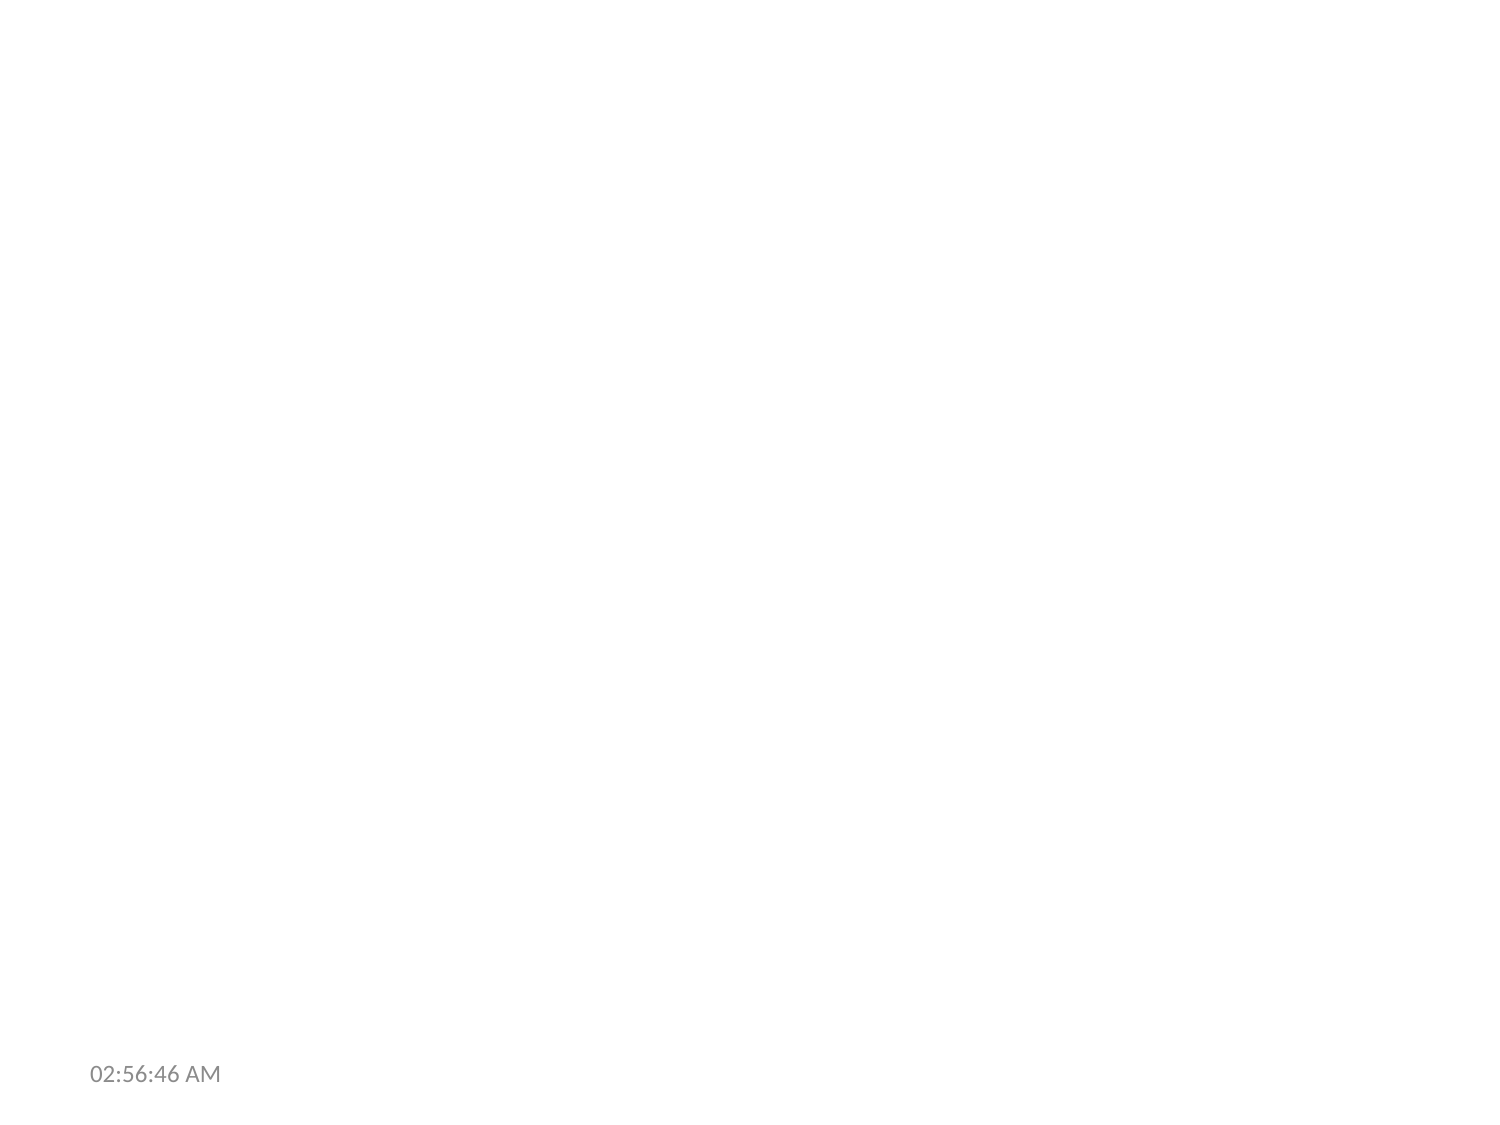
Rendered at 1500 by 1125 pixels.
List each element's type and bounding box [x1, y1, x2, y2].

slide_number [75, 1042, 425, 1103]
